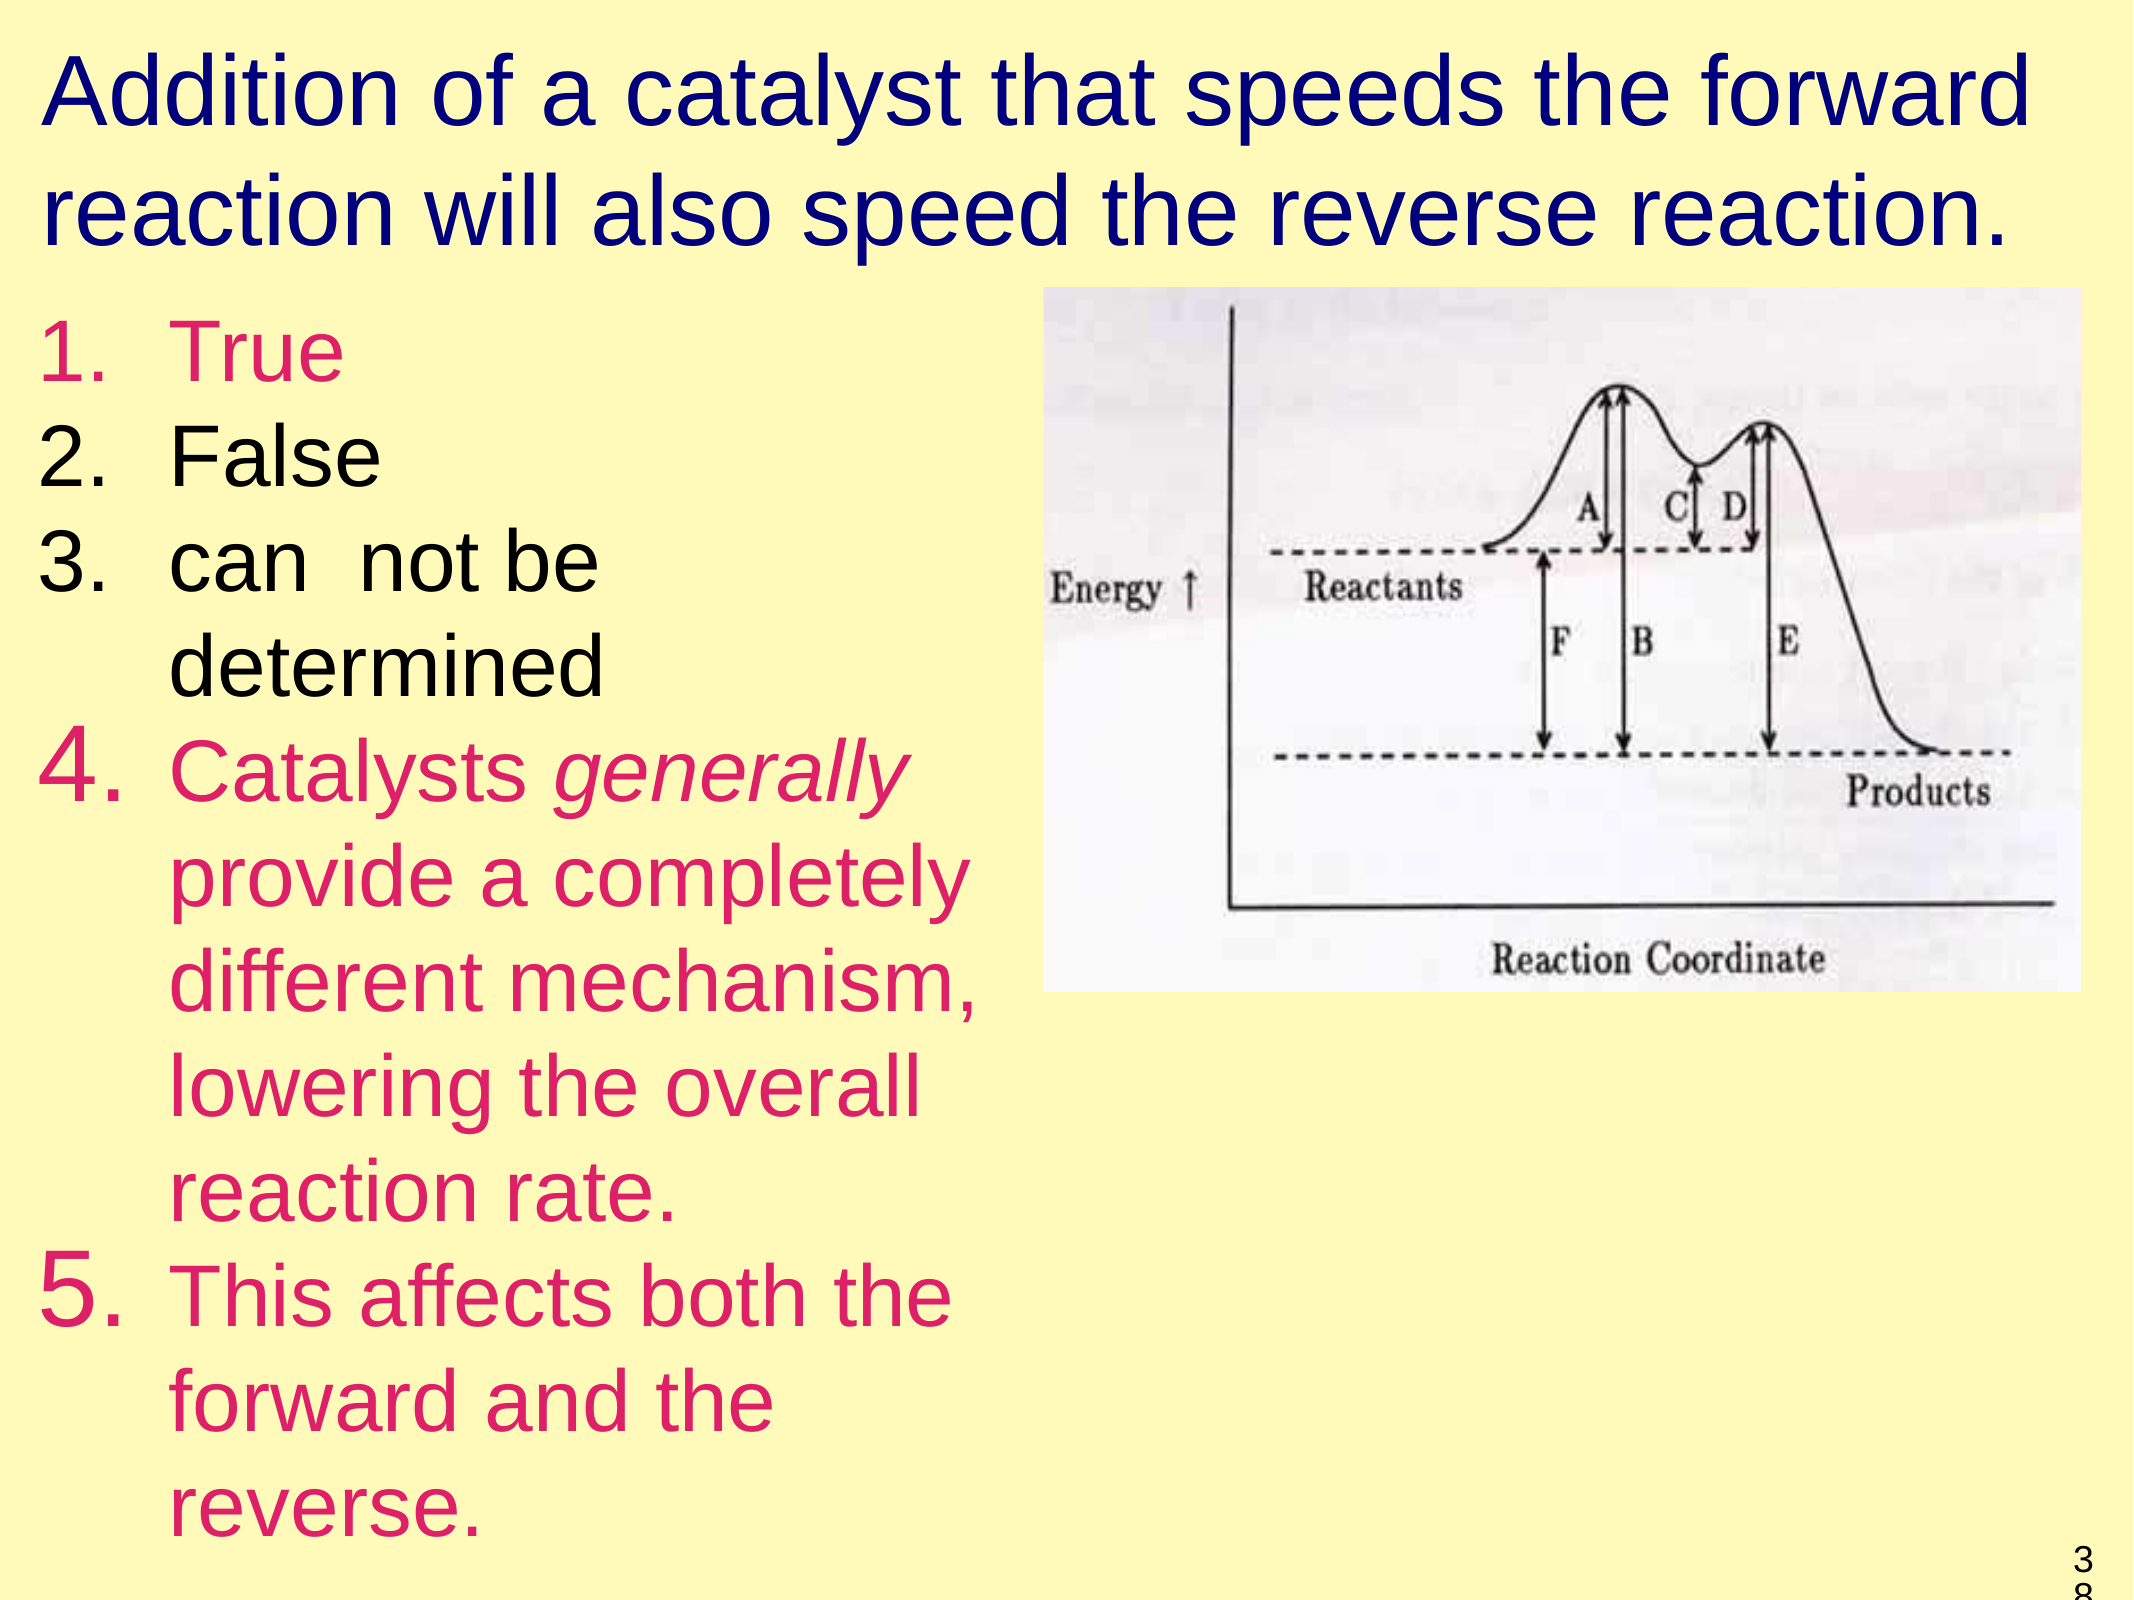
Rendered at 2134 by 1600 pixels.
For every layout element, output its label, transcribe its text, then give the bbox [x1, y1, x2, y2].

list True False can not be determined Catalysts generally provide a completely different mechanism, lowering the overall reaction rate. This affects both the forward and the reverse. [28, 284, 1034, 1572]
picture [1043, 287, 2082, 992]
title Addition of a catalyst that speeds the forward reaction will also speed the reverse reaction. [32, 16, 2113, 286]
slide_number 38 [2057, 1526, 2120, 1586]
